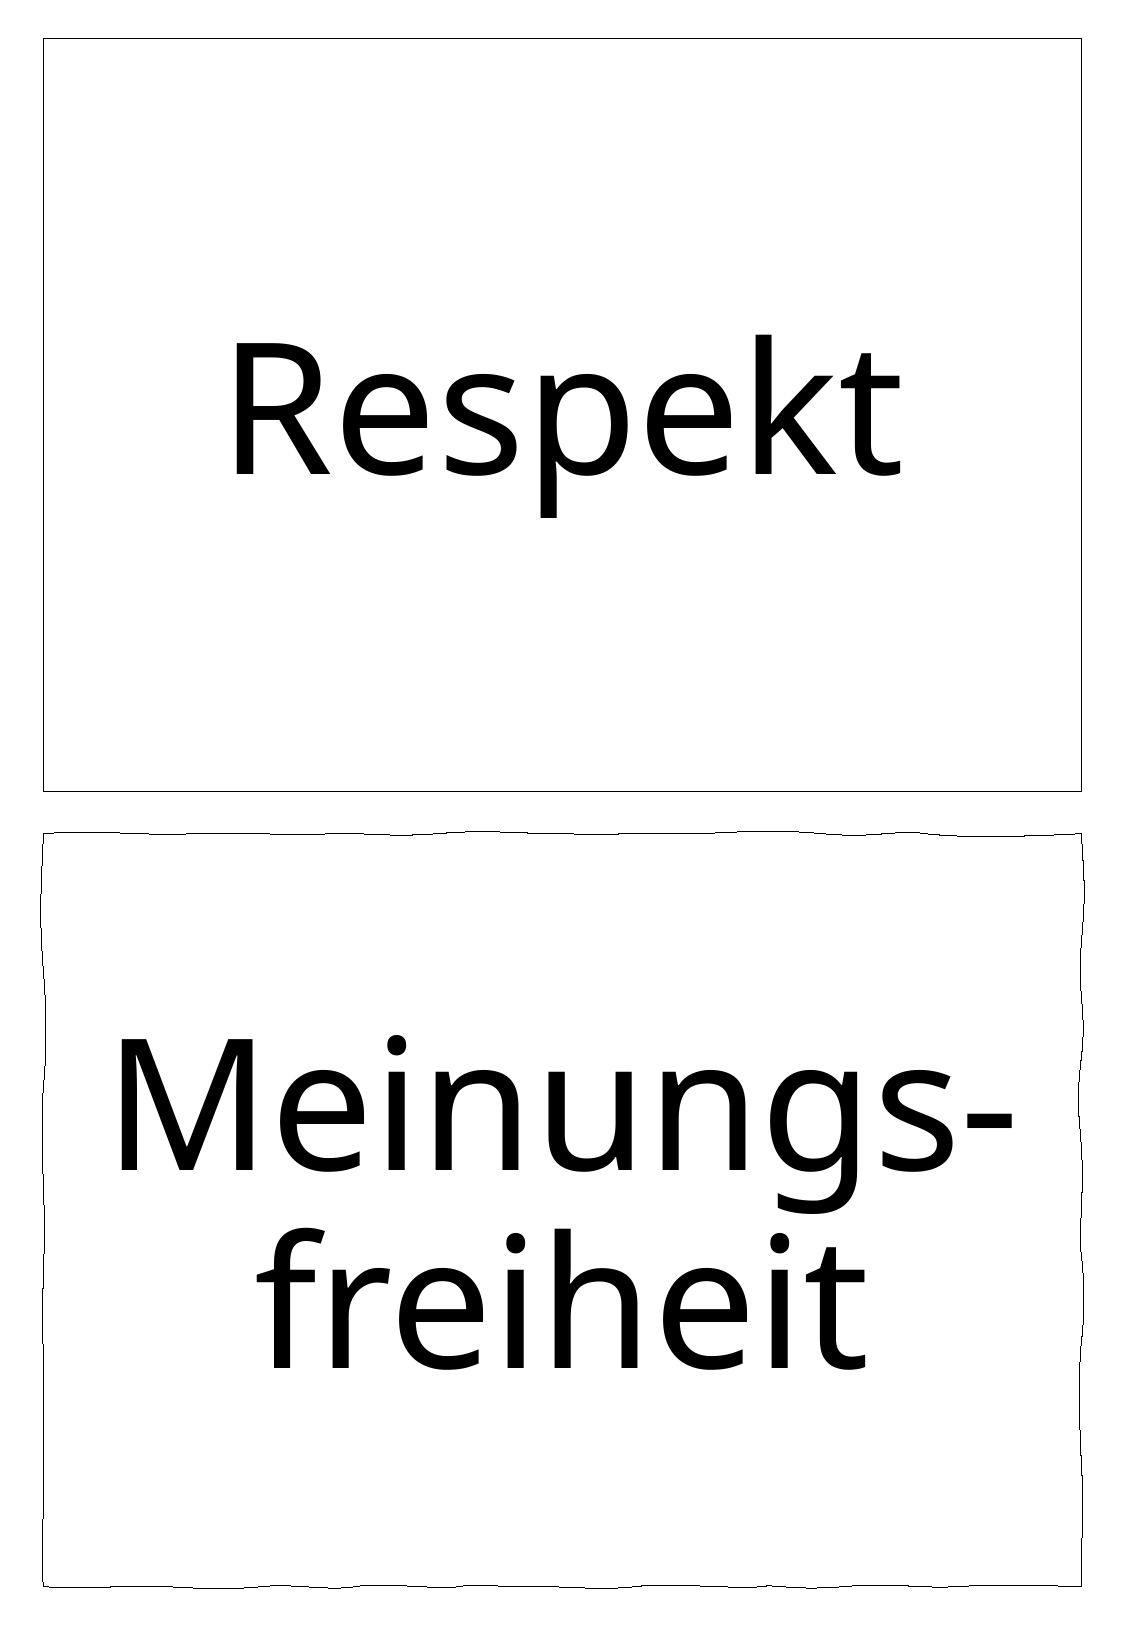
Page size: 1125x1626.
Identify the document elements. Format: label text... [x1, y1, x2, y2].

text_box Meinungs-freiheit [40, 830, 1085, 1590]
title Respekt [43, 38, 1082, 792]
